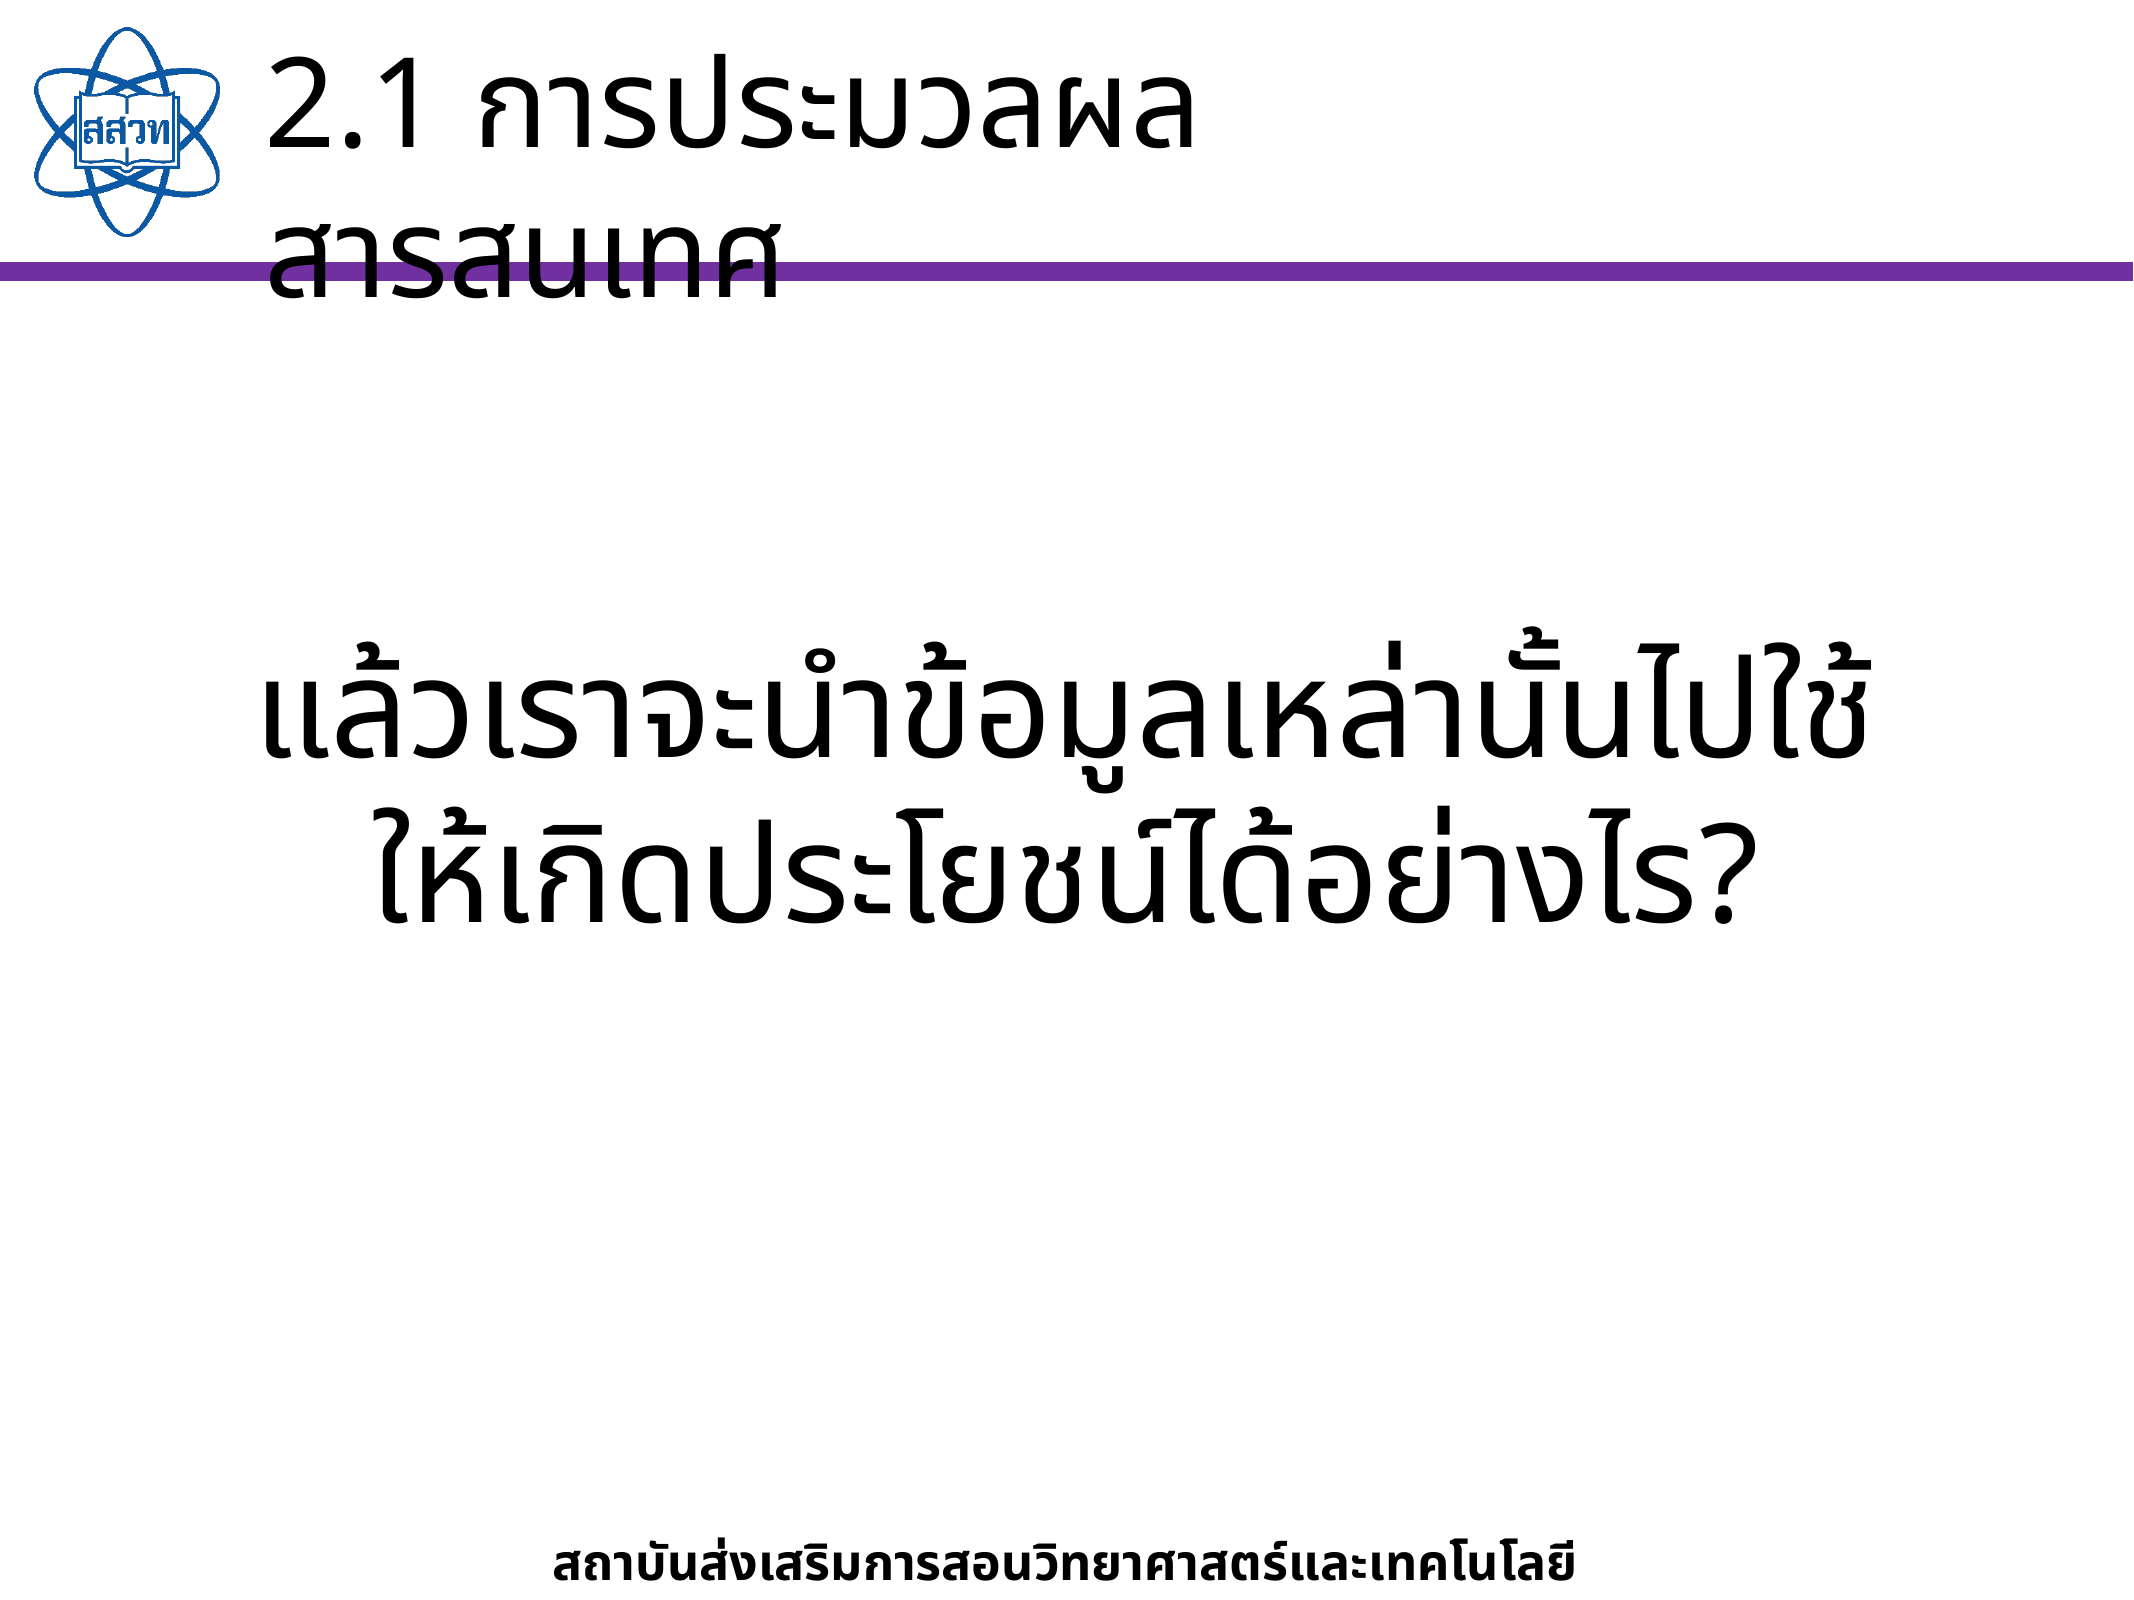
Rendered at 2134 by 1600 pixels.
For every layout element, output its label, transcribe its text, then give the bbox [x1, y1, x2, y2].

text_box แล้วเราจะนำข้อมูลเหล่านั้นไปใช้ ให้เกิดประโยชน์ได้อย่างไร? [73, 609, 2058, 961]
text_box สถาบันส่งเสริมการสอนวิทยาศาสตร์และเทคโนโลยี [0, 1522, 2134, 1589]
text_box 2.1 การประมวลผลสารสนเทศ [256, 88, 1553, 257]
picture [33, 27, 220, 237]
